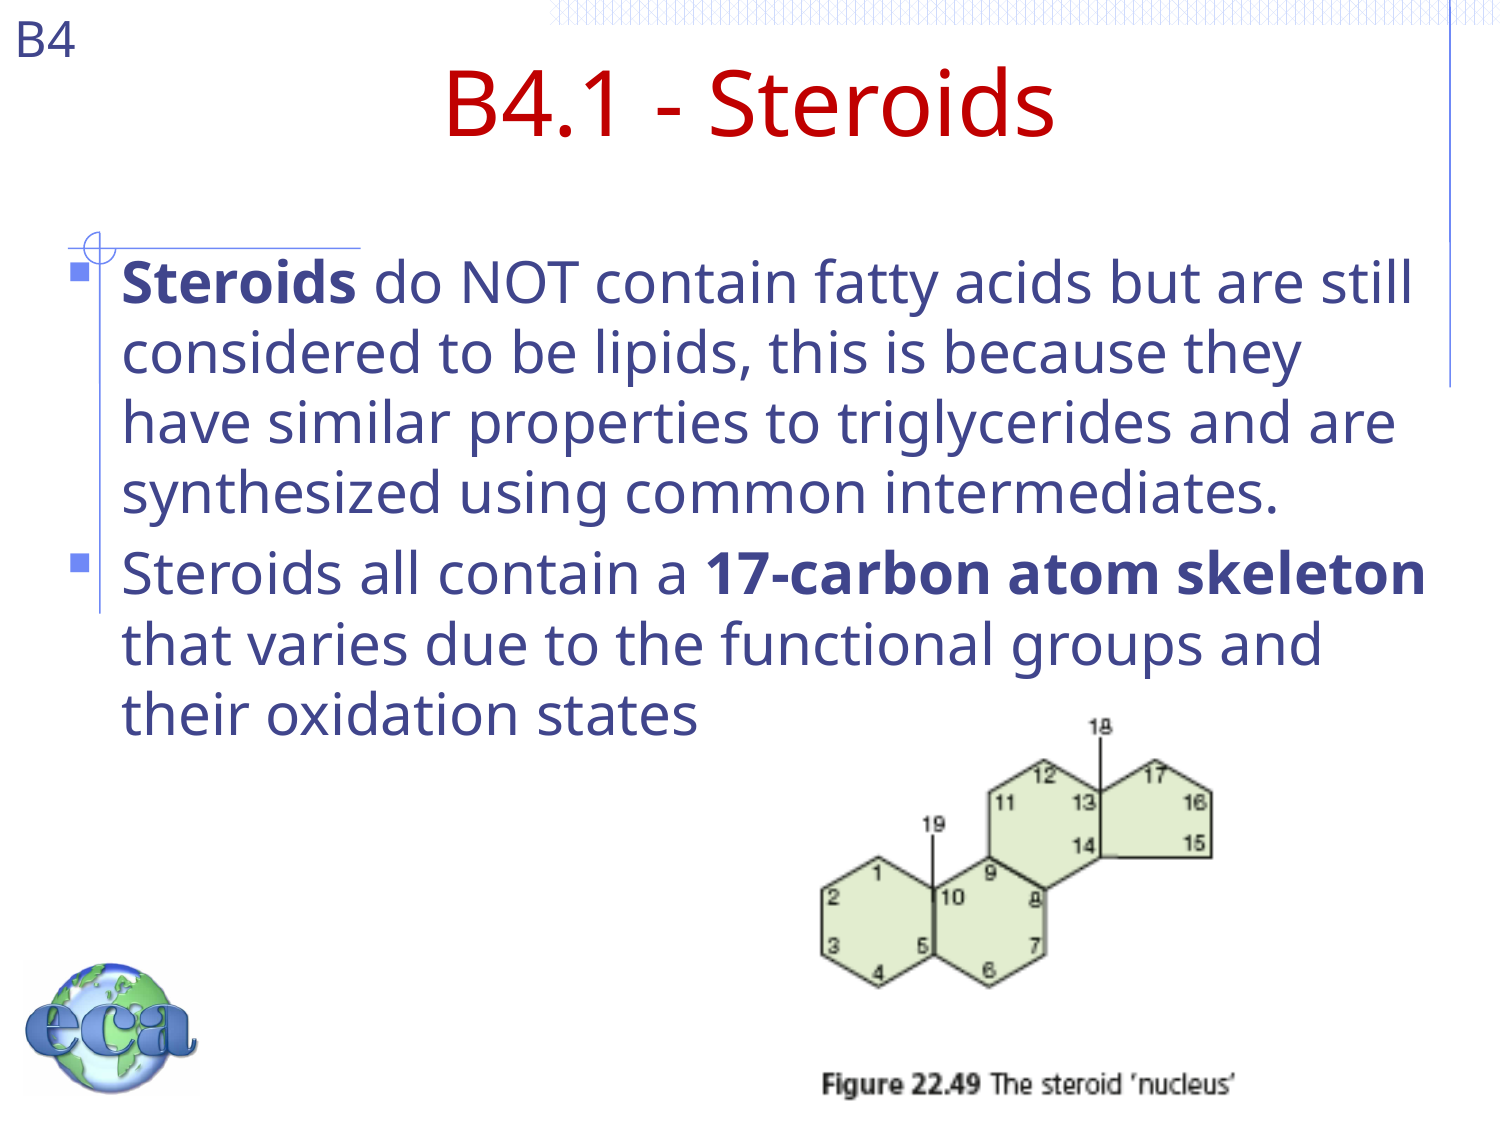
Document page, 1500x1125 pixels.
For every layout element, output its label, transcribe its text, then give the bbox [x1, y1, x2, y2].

picture [796, 684, 1274, 1125]
picture [23, 960, 200, 1096]
title B4.1 - Steroids [37, 24, 1463, 163]
list Steroids do NOT contain fatty acids but are still considered to be lipids, this is because they have similar properties to triglycerides and are synthesized using common intermediates. Steroids all contain a 17-carbon atom skeleton that varies due to the functional groups and their oxidation states [49, 237, 1463, 976]
